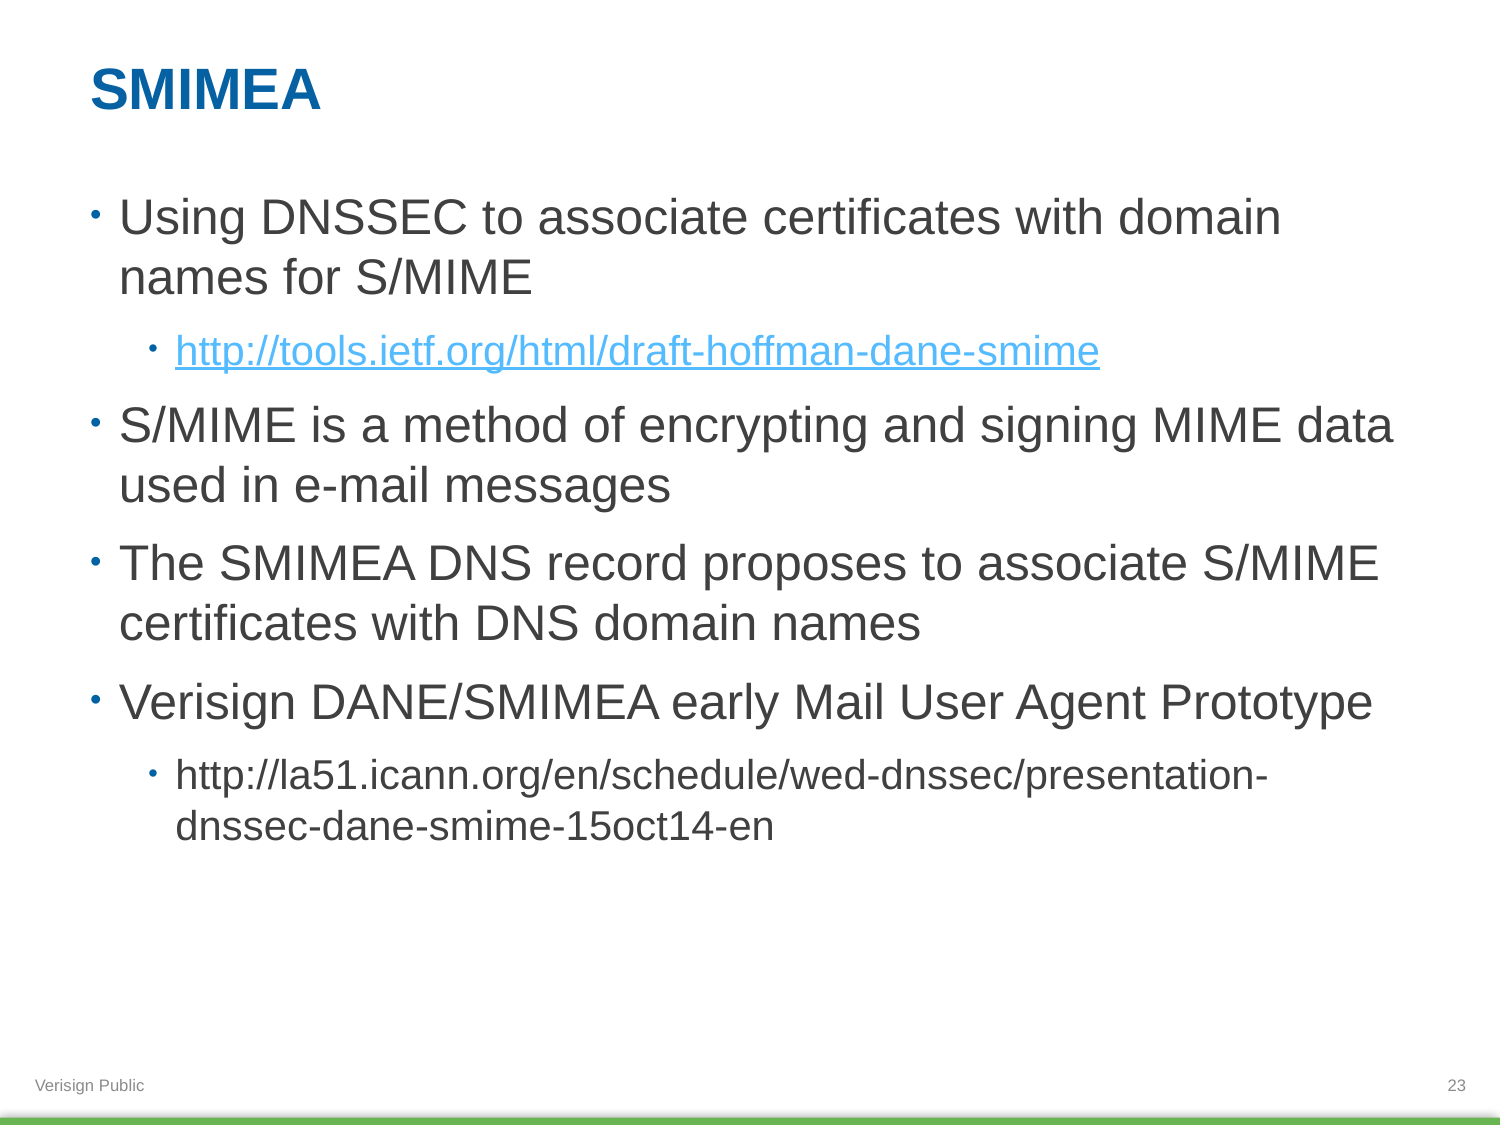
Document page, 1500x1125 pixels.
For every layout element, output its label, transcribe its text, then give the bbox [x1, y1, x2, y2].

list Using DNSSEC to associate certificates with domain names for S/MIME http://tools.ietf.org/html/draft-hoffman-dane-smime S/MIME is a method of encrypting and signing MIME data used in e-mail messages The SMIMEA DNS record proposes to associate S/MIME certificates with DNS domain names Verisign DANE/SMIMEA early Mail User Agent Prototype http://la51.icann.org/en/schedule/wed-dnssec/presentation-dnssec-dane-smime-15oct14-en [75, 176, 1425, 1040]
title SMIMEA [75, 40, 1425, 132]
slide_number 23 [1422, 1072, 1482, 1098]
